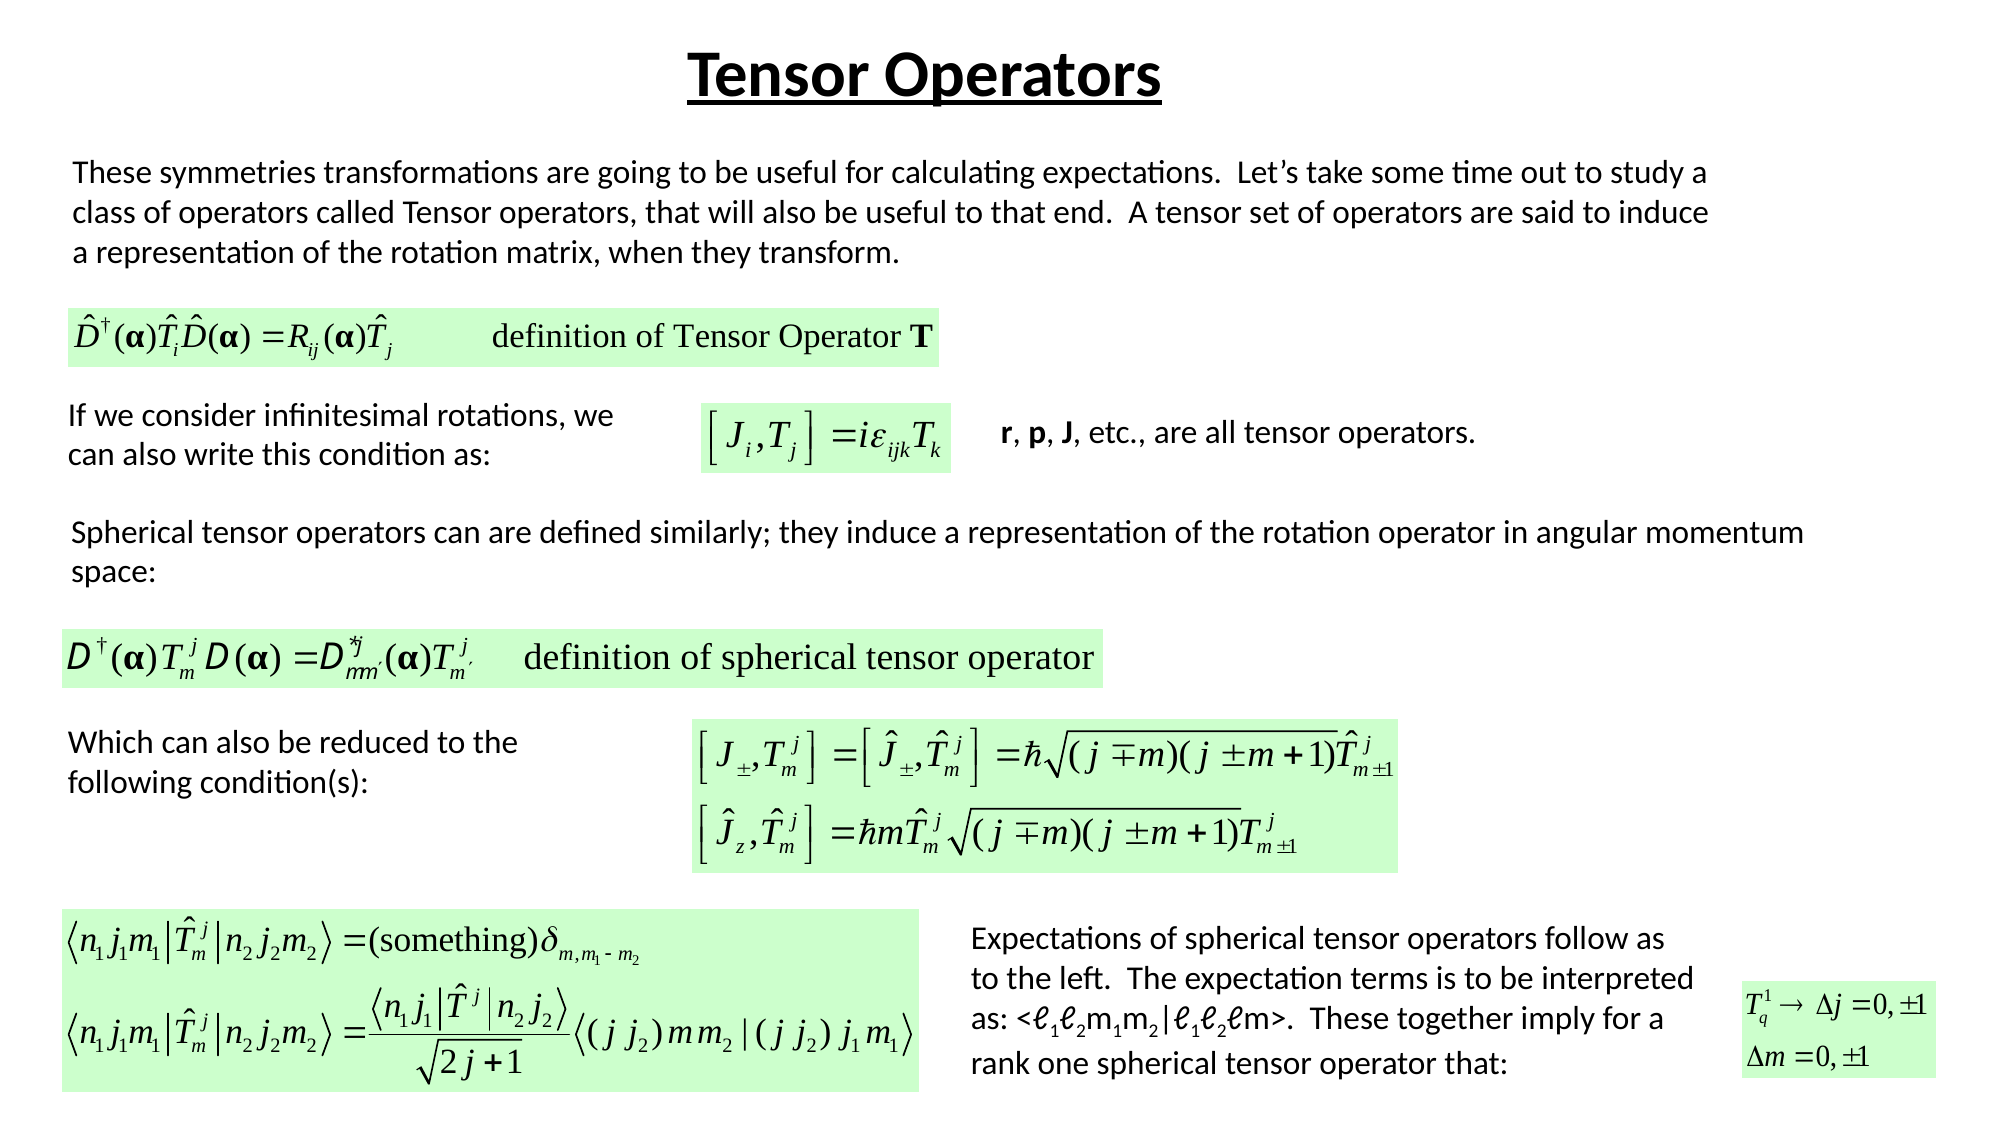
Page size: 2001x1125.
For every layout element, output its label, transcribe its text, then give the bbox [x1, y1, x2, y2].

text_box Spherical tensor operators can are defined similarly; they induce a representation of the rotation operator in angular momentum space: [56, 502, 1856, 597]
text_box Which can also be reduced to the following condition(s): [53, 712, 636, 808]
text_box Expectations of spherical tensor operators follow as to the left. The expectation terms is to be interpreted as: <ℓ1ℓ2m1m2|ℓ1ℓ2ℓm>. These together imply for a rank one spherical tensor operator that: [956, 909, 1711, 1089]
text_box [700, 403, 951, 474]
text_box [1741, 980, 1936, 1079]
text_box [61, 909, 920, 1093]
text_box If we consider infinitesimal rotations, we can also write this condition as: [53, 385, 676, 480]
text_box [67, 307, 939, 368]
text_box These symmetries transformations are going to be useful for calculating expectations. Let’s take some time out to study a class of operators called Tensor operators, that will also be useful to that end. A tensor set of operators are said to induce a representation of the rotation matrix, when they transform. [57, 143, 1742, 278]
text_box Tensor Operators [672, 21, 1262, 117]
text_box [691, 719, 1399, 874]
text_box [61, 629, 1103, 689]
text_box r, p, J, etc., are all tensor operators. [986, 402, 1608, 458]
